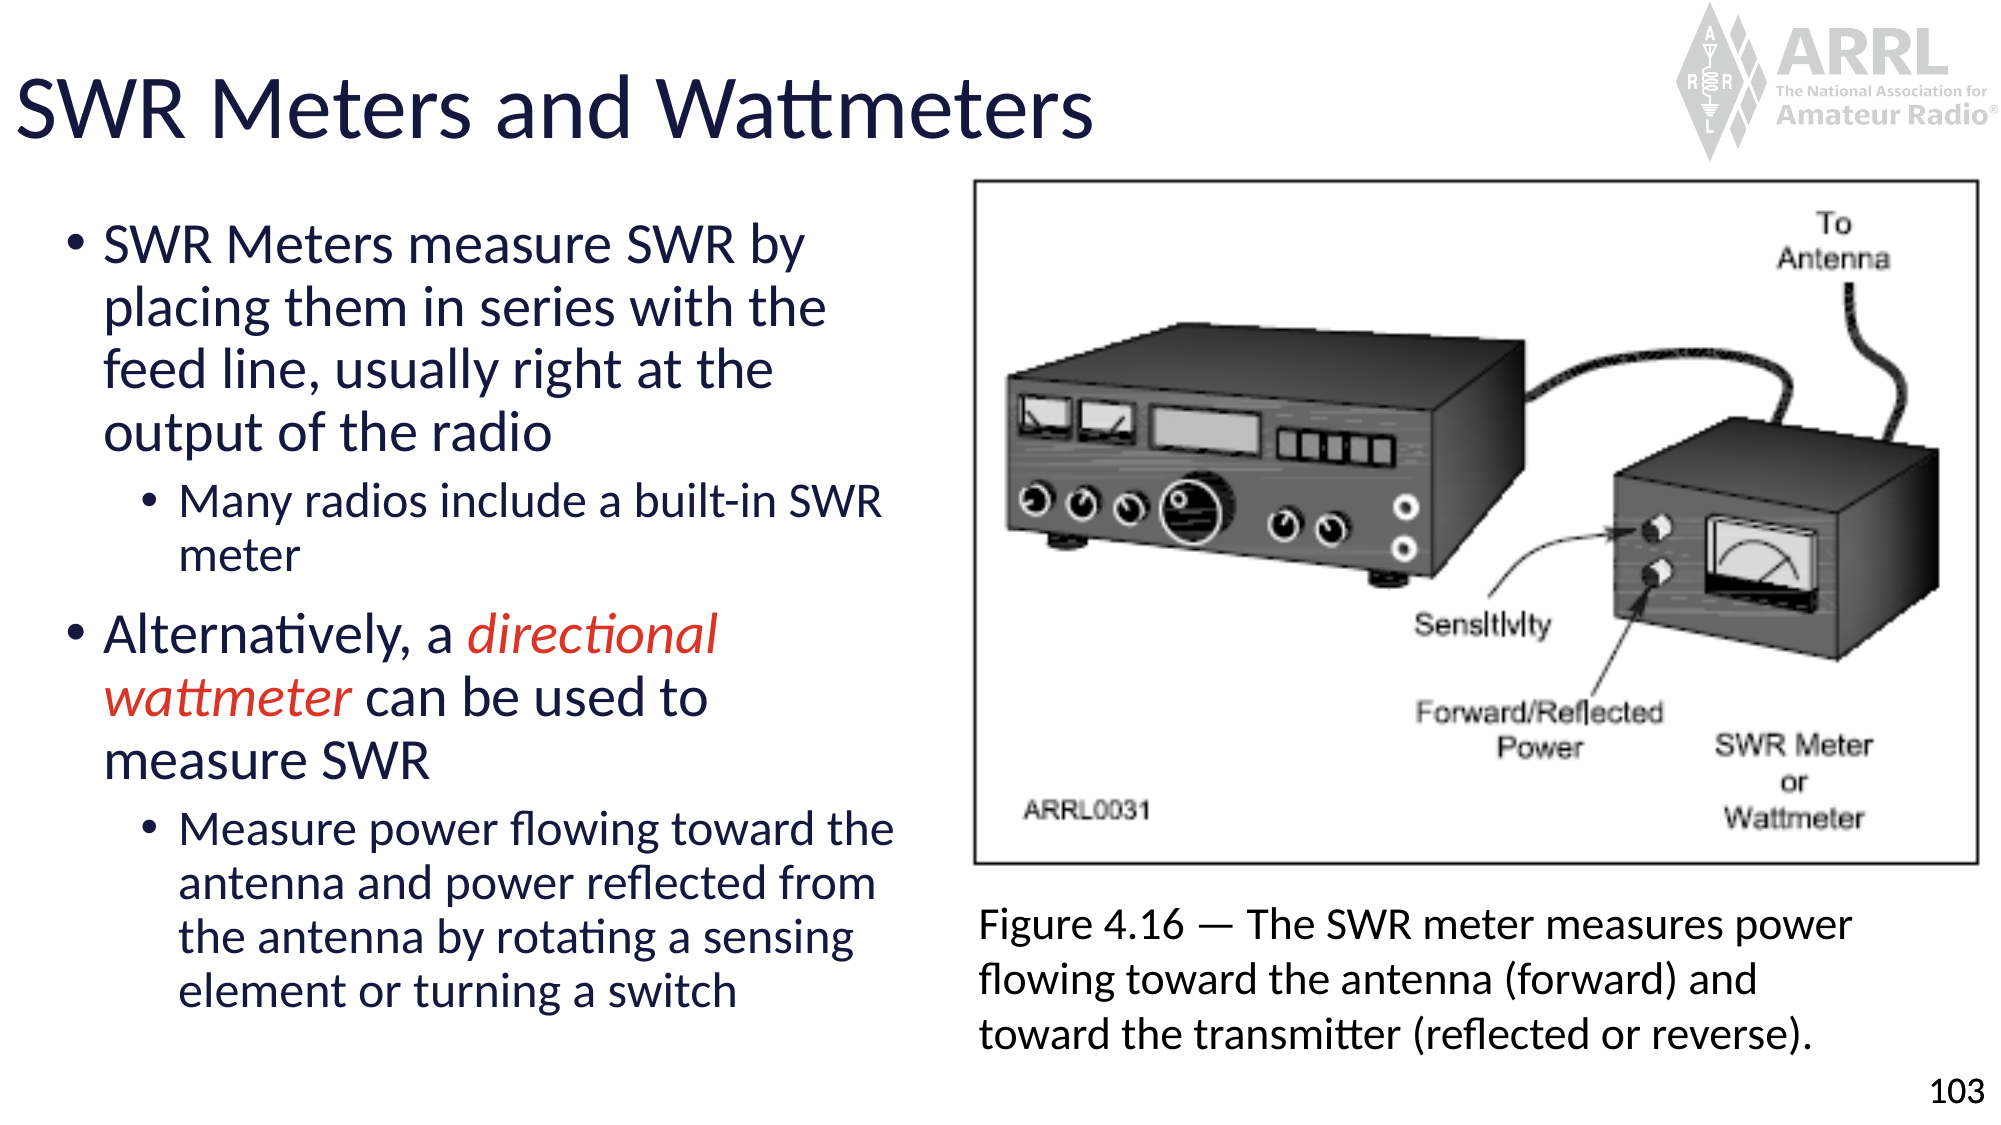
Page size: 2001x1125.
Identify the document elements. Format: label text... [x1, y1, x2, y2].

title SWR Meters and Wattmeters [0, 0, 1725, 218]
list SWR Meters measure SWR by placing them in series with the feed line, usually right at the output of the radio Many radios include a built-in SWR meter Alternatively, a directional wattmeter can be used to measure SWR Measure power flowing toward the antenna and power reflected from the antenna by rotating a sensing element or turning a switch [50, 205, 914, 1056]
picture [1725, 0, 2000, 164]
picture [963, 172, 2000, 886]
text_box Figure 4.16 — The SWR meter measures power flowing toward the antenna (forward) and toward the transmitter (reflected or reverse). [963, 886, 1903, 1066]
